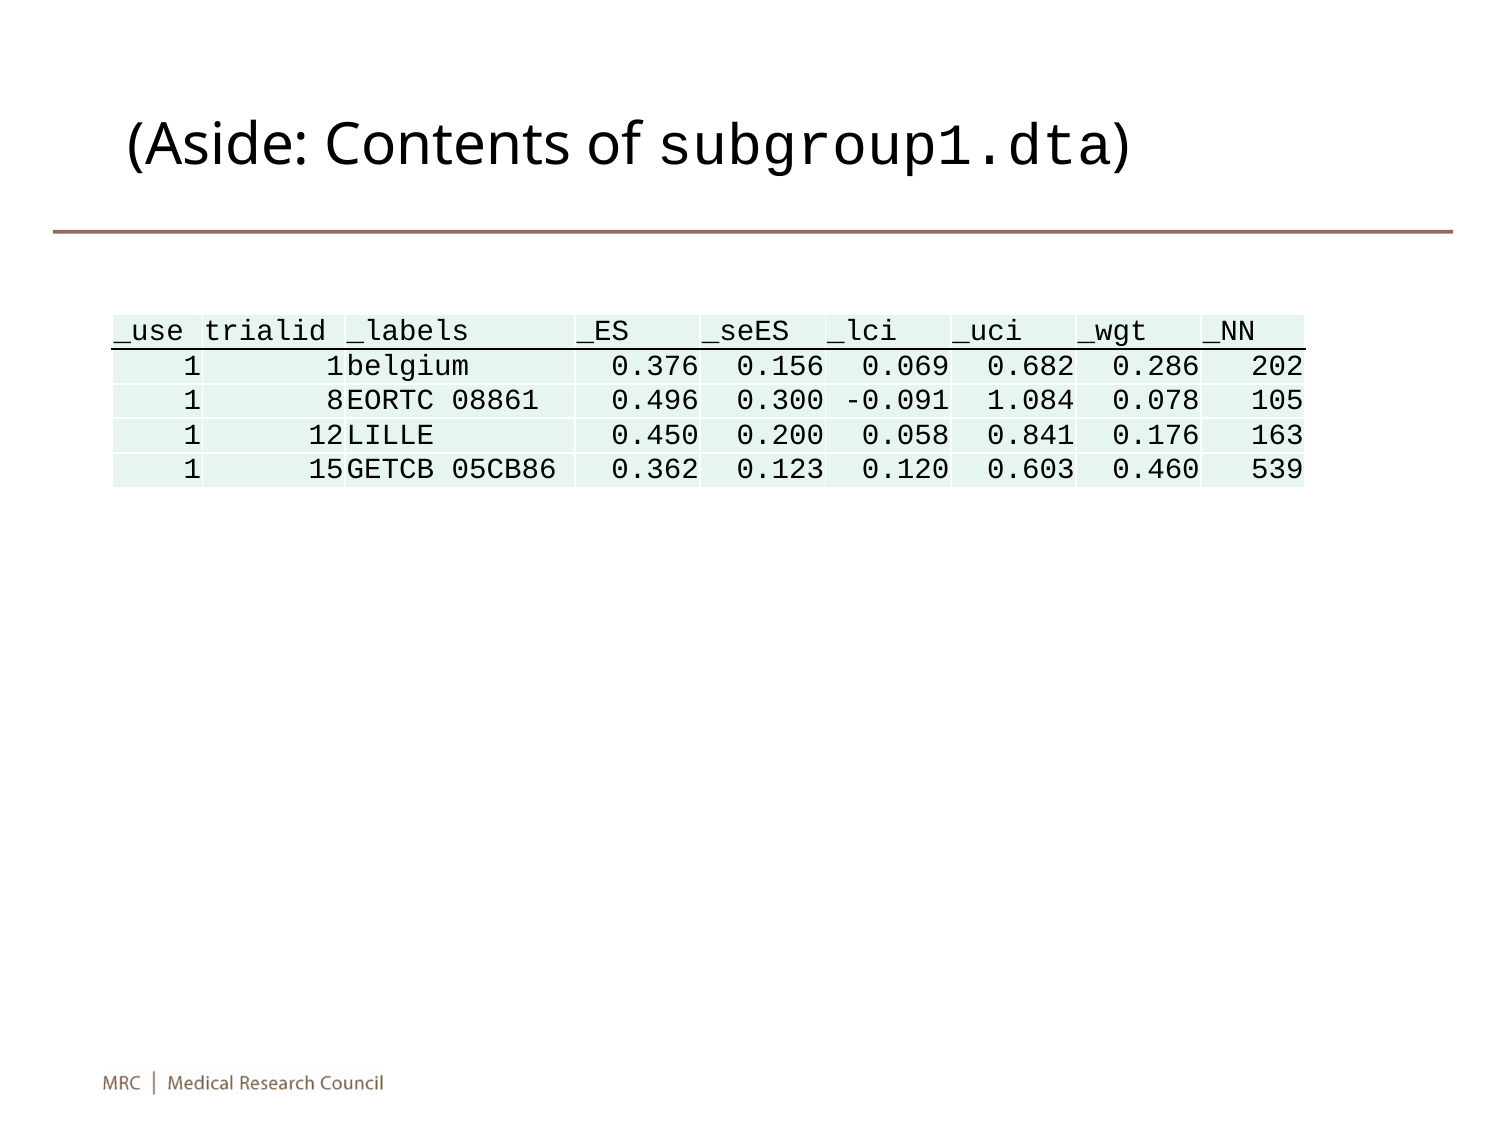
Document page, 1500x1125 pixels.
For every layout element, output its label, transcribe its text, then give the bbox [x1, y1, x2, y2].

table_cell belgium [346, 350, 574, 383]
table_cell 0.123 [701, 454, 825, 487]
table_header _use [113, 315, 202, 348]
title (Aside: Contents of subgroup1.dta) [112, 75, 1397, 208]
table_cell 1 [113, 454, 202, 487]
table_header trialid [203, 315, 344, 348]
table_cell 8 [203, 385, 344, 417]
table_cell EORTC 08861 [346, 385, 574, 417]
table_header _labels [346, 315, 574, 348]
table_cell 0.069 [826, 350, 950, 383]
table_cell 1 [113, 419, 202, 452]
table_cell 1 [113, 350, 202, 383]
table_cell 202 [1202, 350, 1304, 383]
table_cell 0.450 [576, 419, 699, 452]
table_cell 12 [203, 419, 344, 452]
table_cell 0.841 [952, 419, 1075, 452]
table_cell 0.362 [576, 454, 699, 487]
table_cell 163 [1202, 419, 1304, 452]
picture [100, 1070, 384, 1095]
table_cell 0.156 [701, 350, 825, 383]
table_cell 0.078 [1077, 385, 1200, 417]
table_cell 0.200 [701, 419, 825, 452]
table_header _NN [1202, 315, 1304, 348]
table_cell 0.682 [952, 350, 1075, 383]
table_cell 1 [113, 385, 202, 417]
table_header _ES [576, 315, 699, 348]
table_cell 0.300 [701, 385, 825, 417]
table_cell 1 [203, 350, 344, 383]
table_cell 0.120 [826, 454, 950, 487]
table_header _uci [952, 315, 1075, 348]
table_cell 0.058 [826, 419, 950, 452]
table_cell 0.603 [952, 454, 1075, 487]
table_cell 0.460 [1077, 454, 1200, 487]
table_cell 0.496 [576, 385, 699, 417]
table_cell 539 [1202, 454, 1304, 487]
table_cell 105 [1202, 385, 1304, 417]
table_header _lci [826, 315, 950, 348]
table_cell 0.376 [576, 350, 699, 383]
table_cell 15 [203, 454, 344, 487]
table_cell 0.286 [1077, 350, 1200, 383]
table_cell -0.091 [826, 385, 950, 417]
table_cell 1.084 [952, 385, 1075, 417]
table_cell LILLE [346, 419, 574, 452]
table_cell 0.176 [1077, 419, 1200, 452]
table_cell GETCB 05CB86 [346, 454, 574, 487]
table_header _seES [701, 315, 825, 348]
table_header _wgt [1077, 315, 1200, 348]
